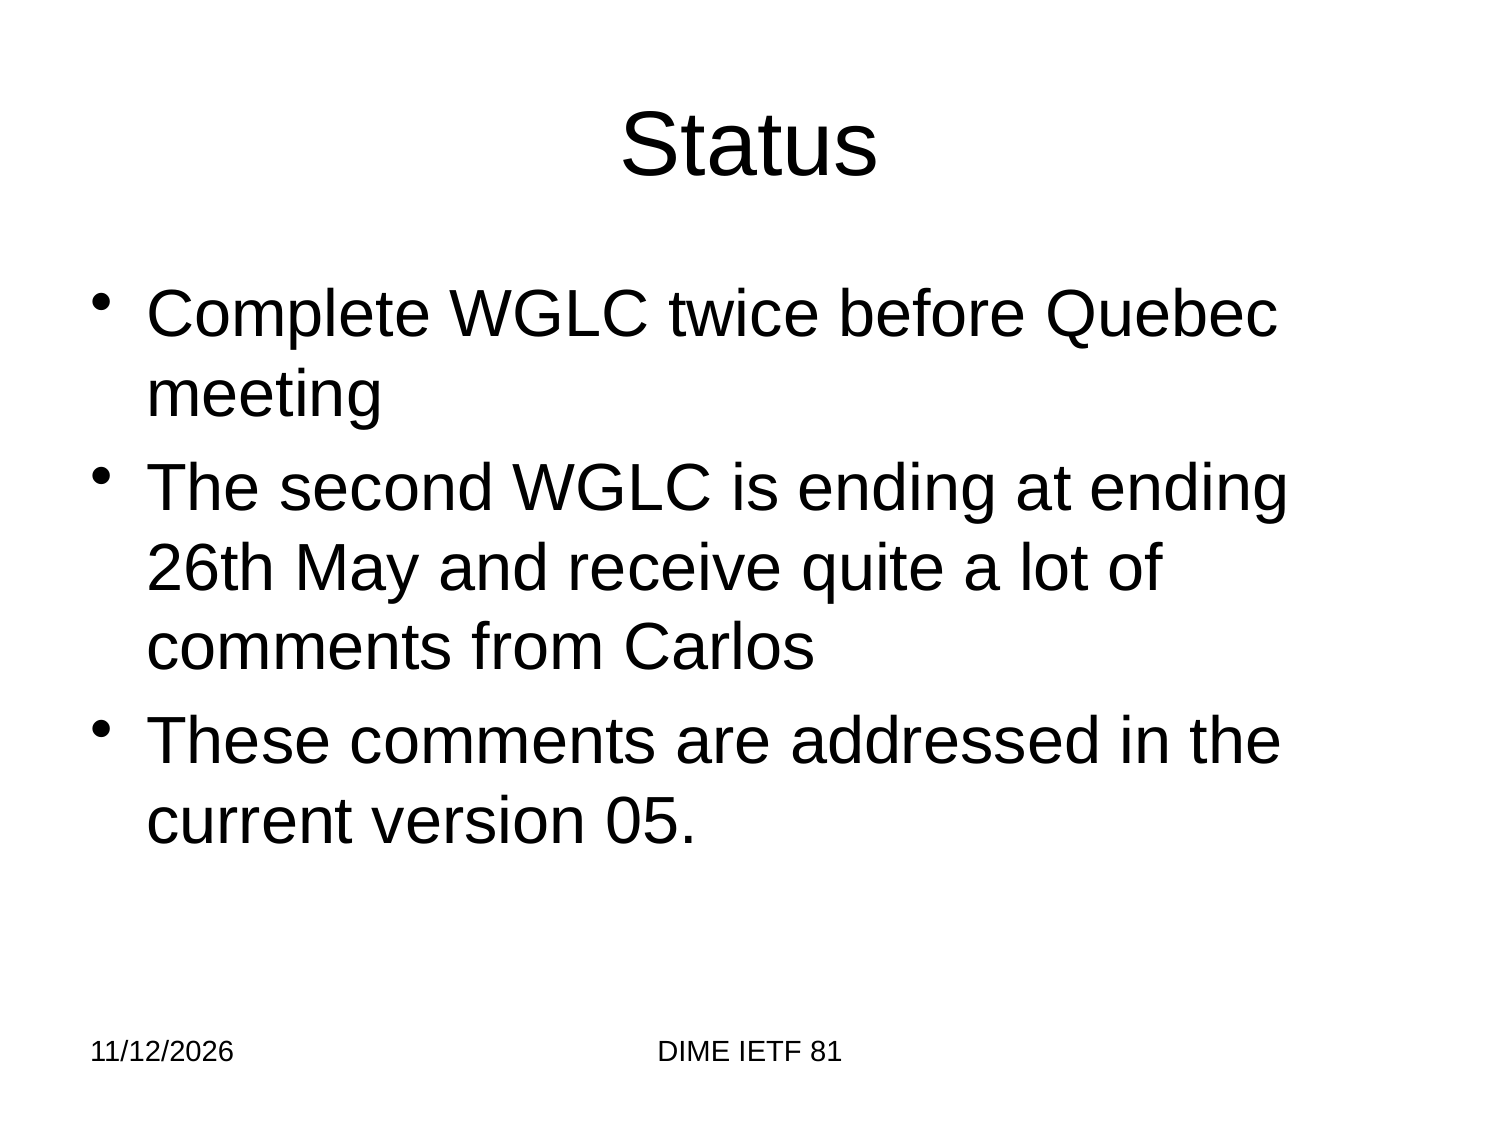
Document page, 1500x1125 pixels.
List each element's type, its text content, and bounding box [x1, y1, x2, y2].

list Complete WGLC twice before Quebec meeting The second WGLC is ending at ending 26th May and receive quite a lot of comments from Carlos These comments are addressed in the current version 05. [74, 262, 1426, 1006]
footer DIME IETF 81 [512, 1024, 988, 1103]
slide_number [74, 1024, 426, 1103]
title Status [74, 44, 1426, 233]
